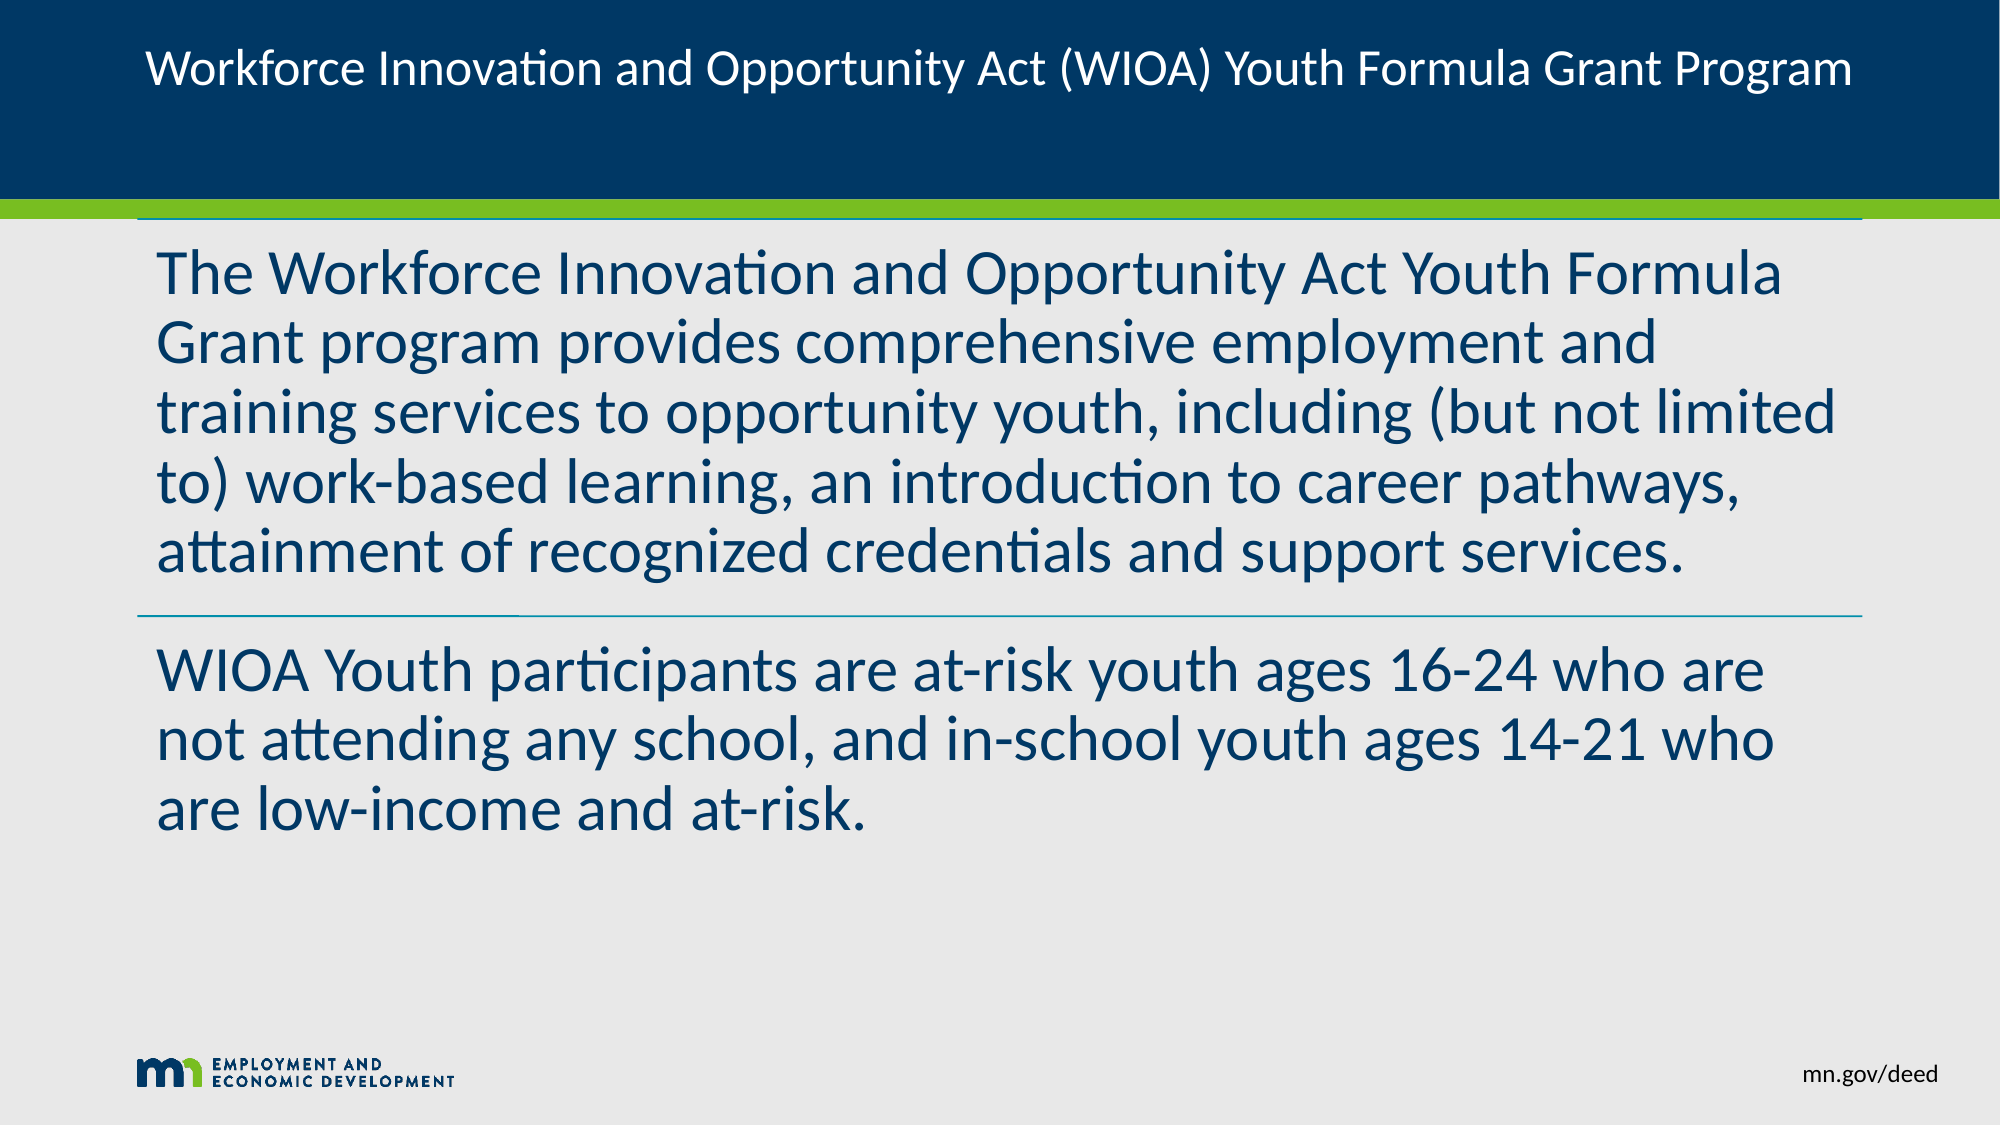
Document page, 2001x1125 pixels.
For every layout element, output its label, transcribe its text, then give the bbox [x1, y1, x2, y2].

footer mn.gov/deed [1037, 1042, 1955, 1103]
picture [137, 1058, 454, 1087]
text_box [137, 218, 1863, 1014]
title Workforce Innovation and Opportunity Act (WIOA) Youth Formula Grant Program [137, 0, 1863, 200]
